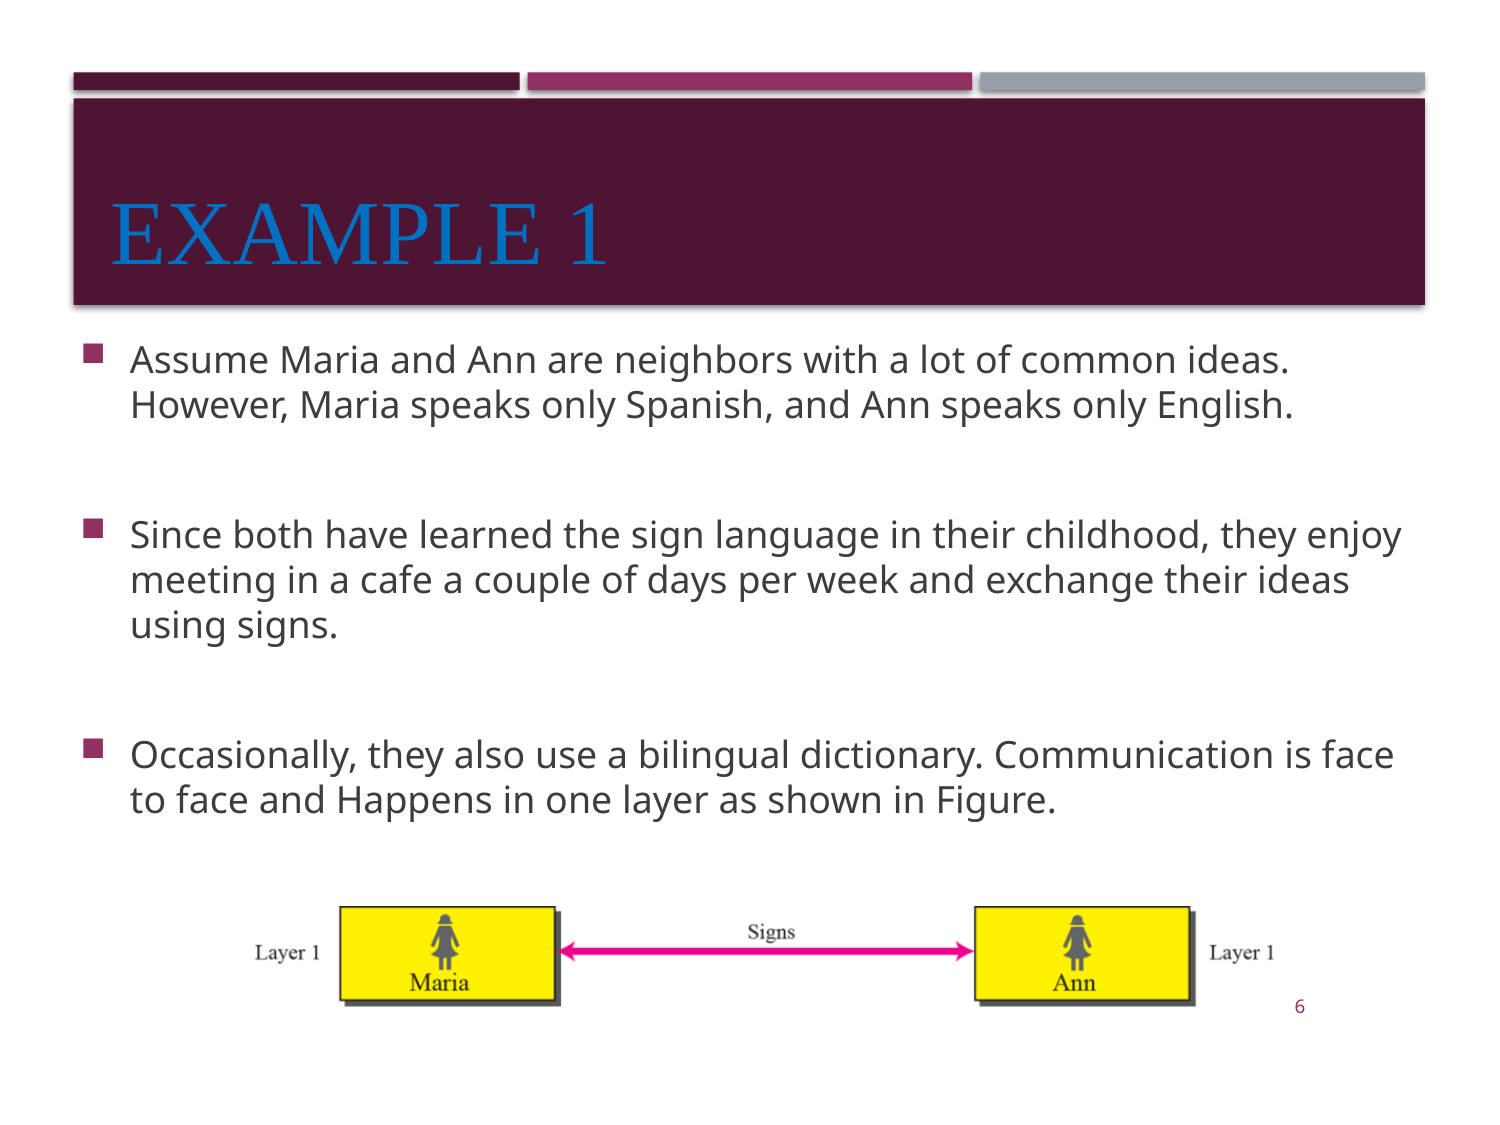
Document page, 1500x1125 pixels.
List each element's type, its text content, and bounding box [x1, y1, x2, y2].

slide_number 6 [1279, 977, 1406, 1037]
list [254, 905, 1277, 1008]
list Assume Maria and Ann are neighbors with a lot of common ideas. However, Maria speaks only Spanish, and Ann speaks only English. Since both have learned the sign language in their childhood, they enjoy meeting in a cafe a couple of days per week and exchange their ideas using signs. Occasionally, they also use a bilingual dictionary. Communication is face to face and Happens in one layer as shown in Figure. [64, 447, 1437, 776]
title Example 1 [95, 112, 1406, 291]
